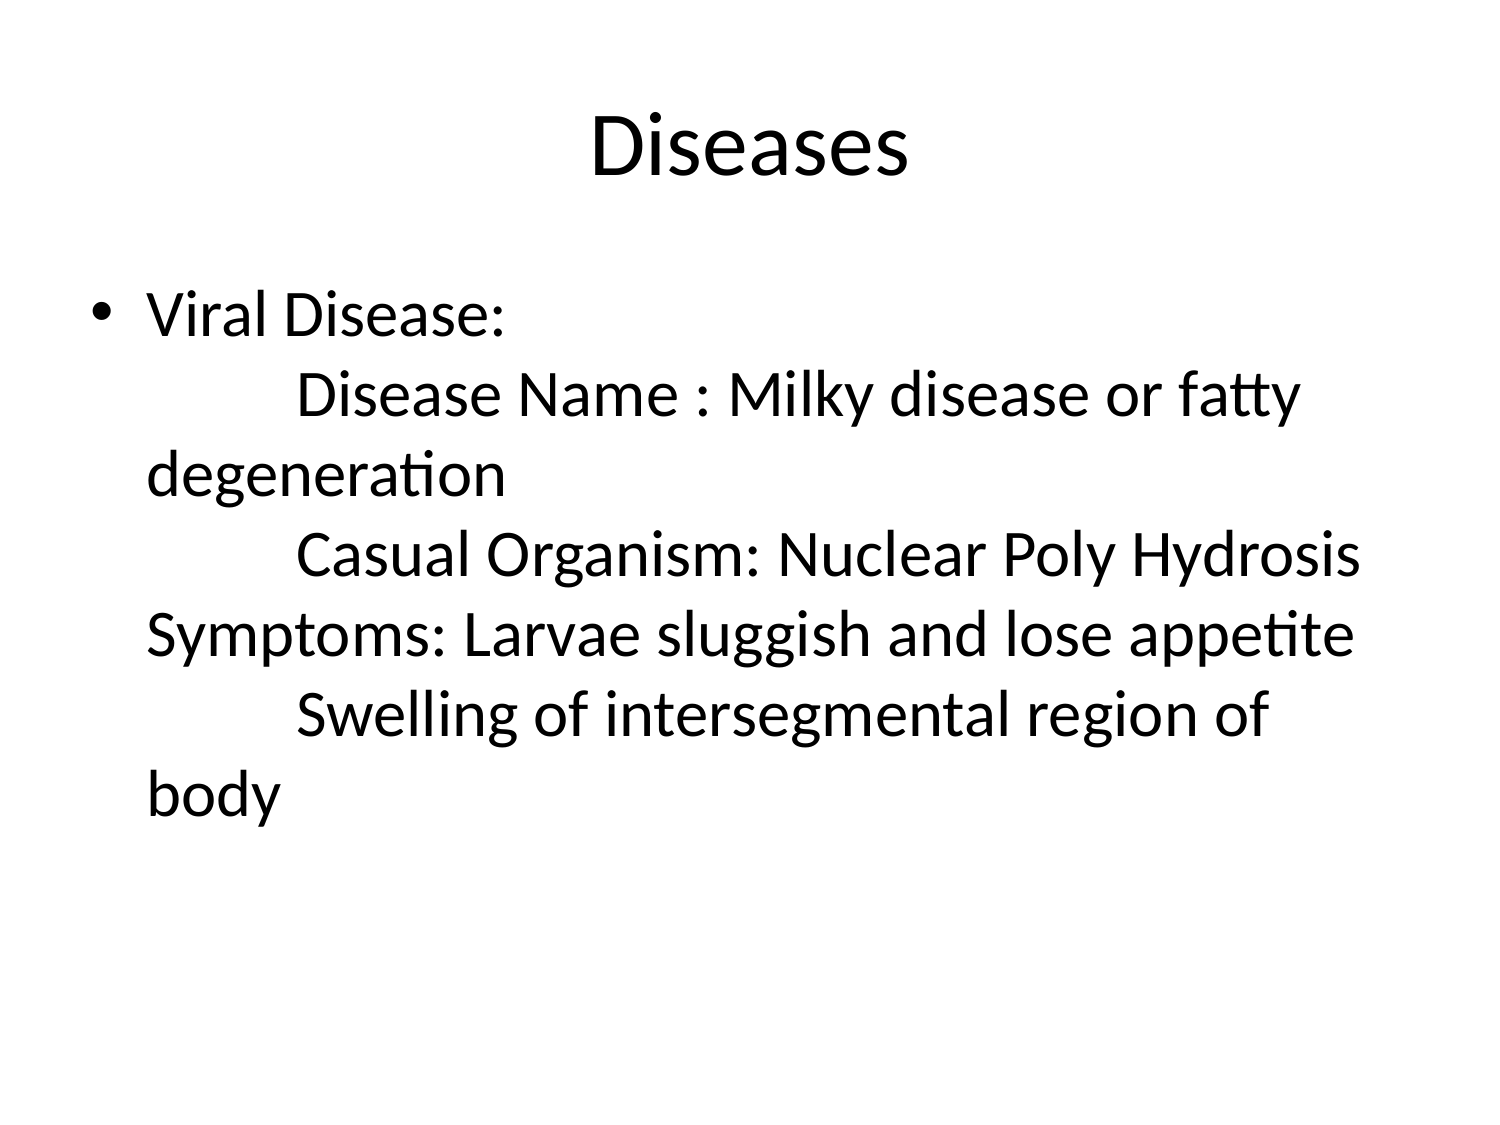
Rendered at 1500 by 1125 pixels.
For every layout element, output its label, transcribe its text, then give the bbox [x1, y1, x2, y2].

list Viral Disease: Disease Name : Milky disease or fatty degeneration Casual Organism: Nuclear Poly Hydrosis Symptoms: Larvae sluggish and lose appetite Swelling of intersegmental region of body [75, 262, 1425, 1005]
title Diseases [75, 45, 1425, 233]
